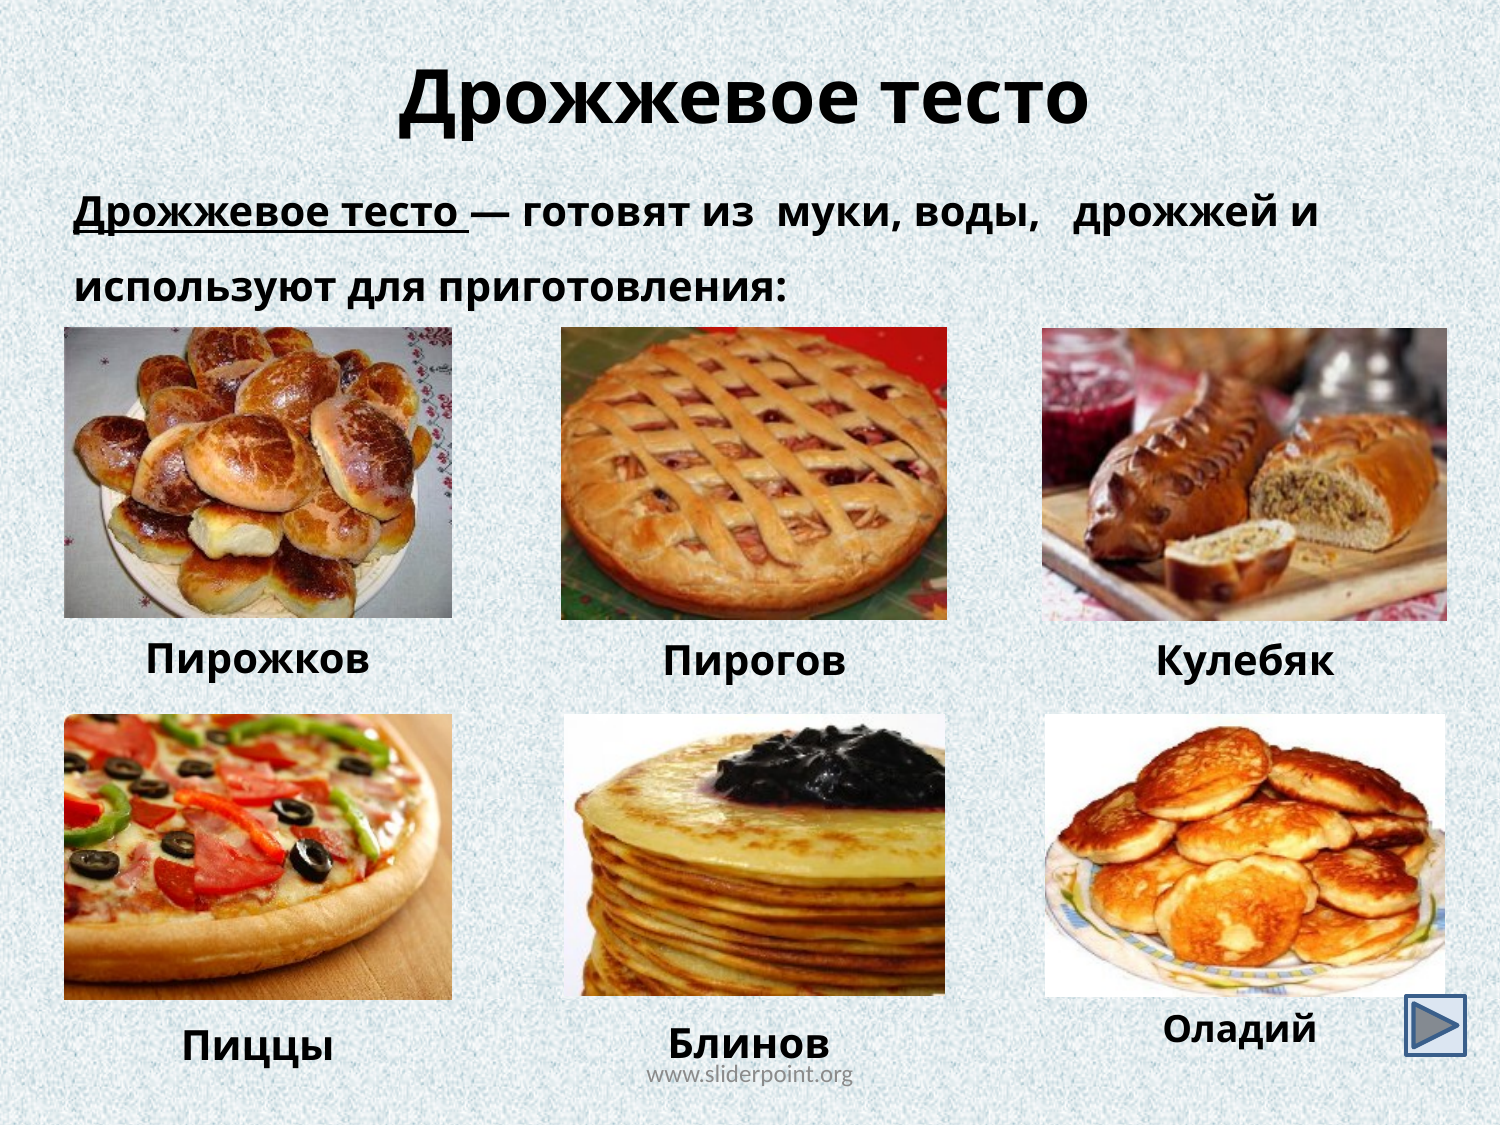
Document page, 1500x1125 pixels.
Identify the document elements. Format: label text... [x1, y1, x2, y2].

text_box Пиццы [166, 1011, 350, 1077]
text_box Пирогов [647, 627, 862, 691]
text_box Дрожжевое тесто — готовят из муки, воды, дрожжей и используют для приготовления: [58, 152, 1442, 318]
title Дрожжевое тесто [70, 0, 1421, 152]
picture [0, 0, 1500, 1125]
text_box Кулебяк [1140, 630, 1350, 691]
text_box Оладий [1147, 1004, 1343, 1058]
footer www.sliderpoint.org [512, 1042, 988, 1103]
text_box Пирожков [130, 627, 386, 690]
text_box Блинов [652, 1009, 857, 1042]
text_box [1404, 994, 1467, 1057]
